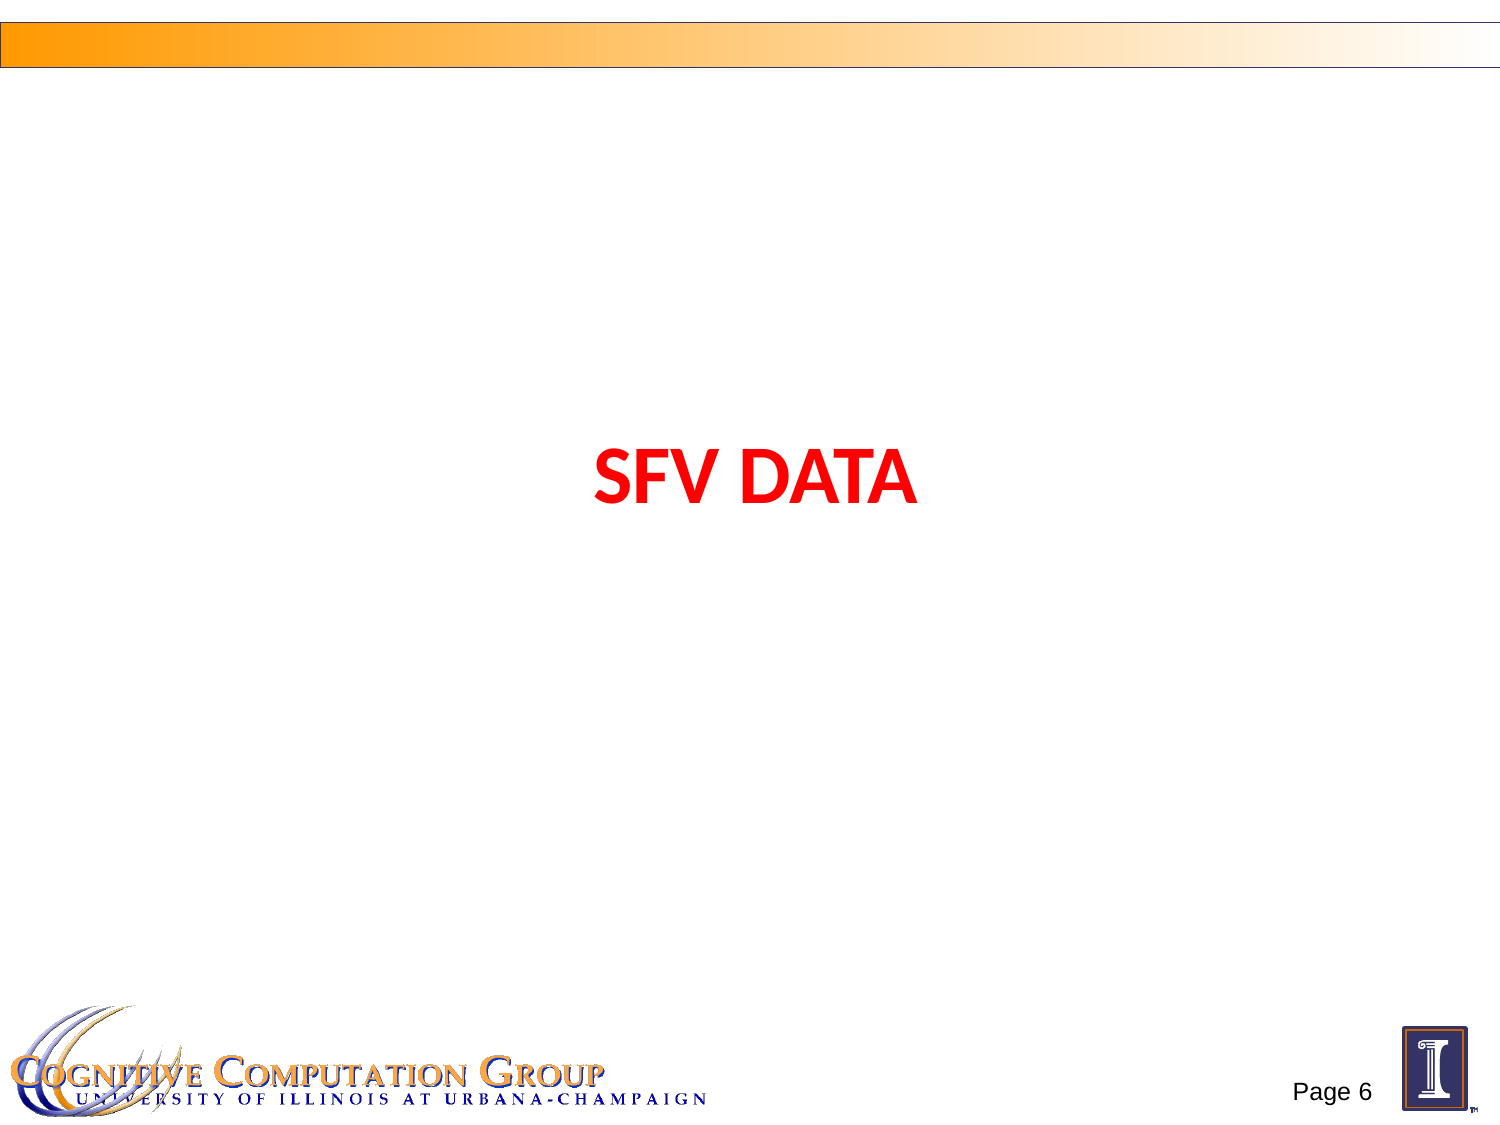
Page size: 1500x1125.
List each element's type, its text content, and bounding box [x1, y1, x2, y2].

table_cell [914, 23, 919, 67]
picture [0, 1000, 713, 1125]
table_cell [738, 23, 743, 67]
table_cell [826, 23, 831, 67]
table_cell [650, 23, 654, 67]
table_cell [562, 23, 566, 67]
slide_number Page 6 [1237, 1074, 1388, 1113]
title sFV dATA [118, 412, 1394, 636]
